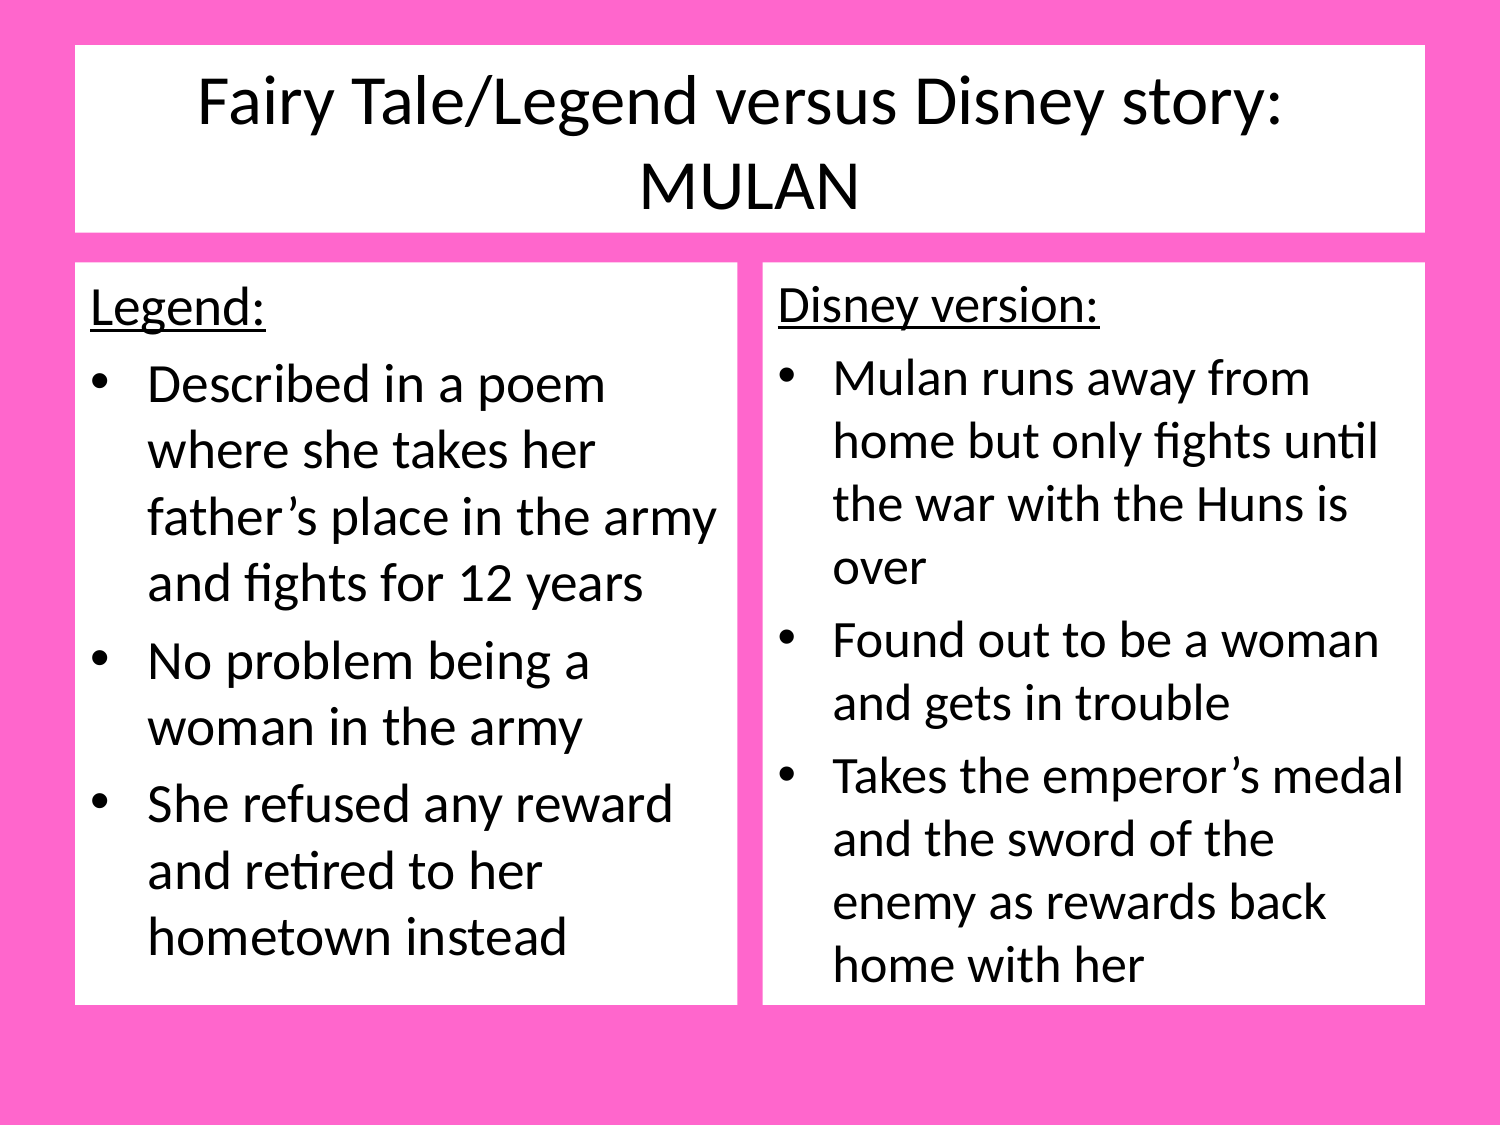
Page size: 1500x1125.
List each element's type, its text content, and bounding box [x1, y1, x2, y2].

list Legend: Described in a poem where she takes her father’s place in the army and fights for 12 years No problem being a woman in the army She refused any reward and retired to her hometown instead [75, 262, 738, 1005]
title Fairy Tale/Legend versus Disney story: MULAN [75, 45, 1425, 233]
list Disney version: Mulan runs away from home but only fights until the war with the Huns is over Found out to be a woman and gets in trouble Takes the emperor’s medal and the sword of the enemy as rewards back home with her [762, 262, 1425, 1005]
